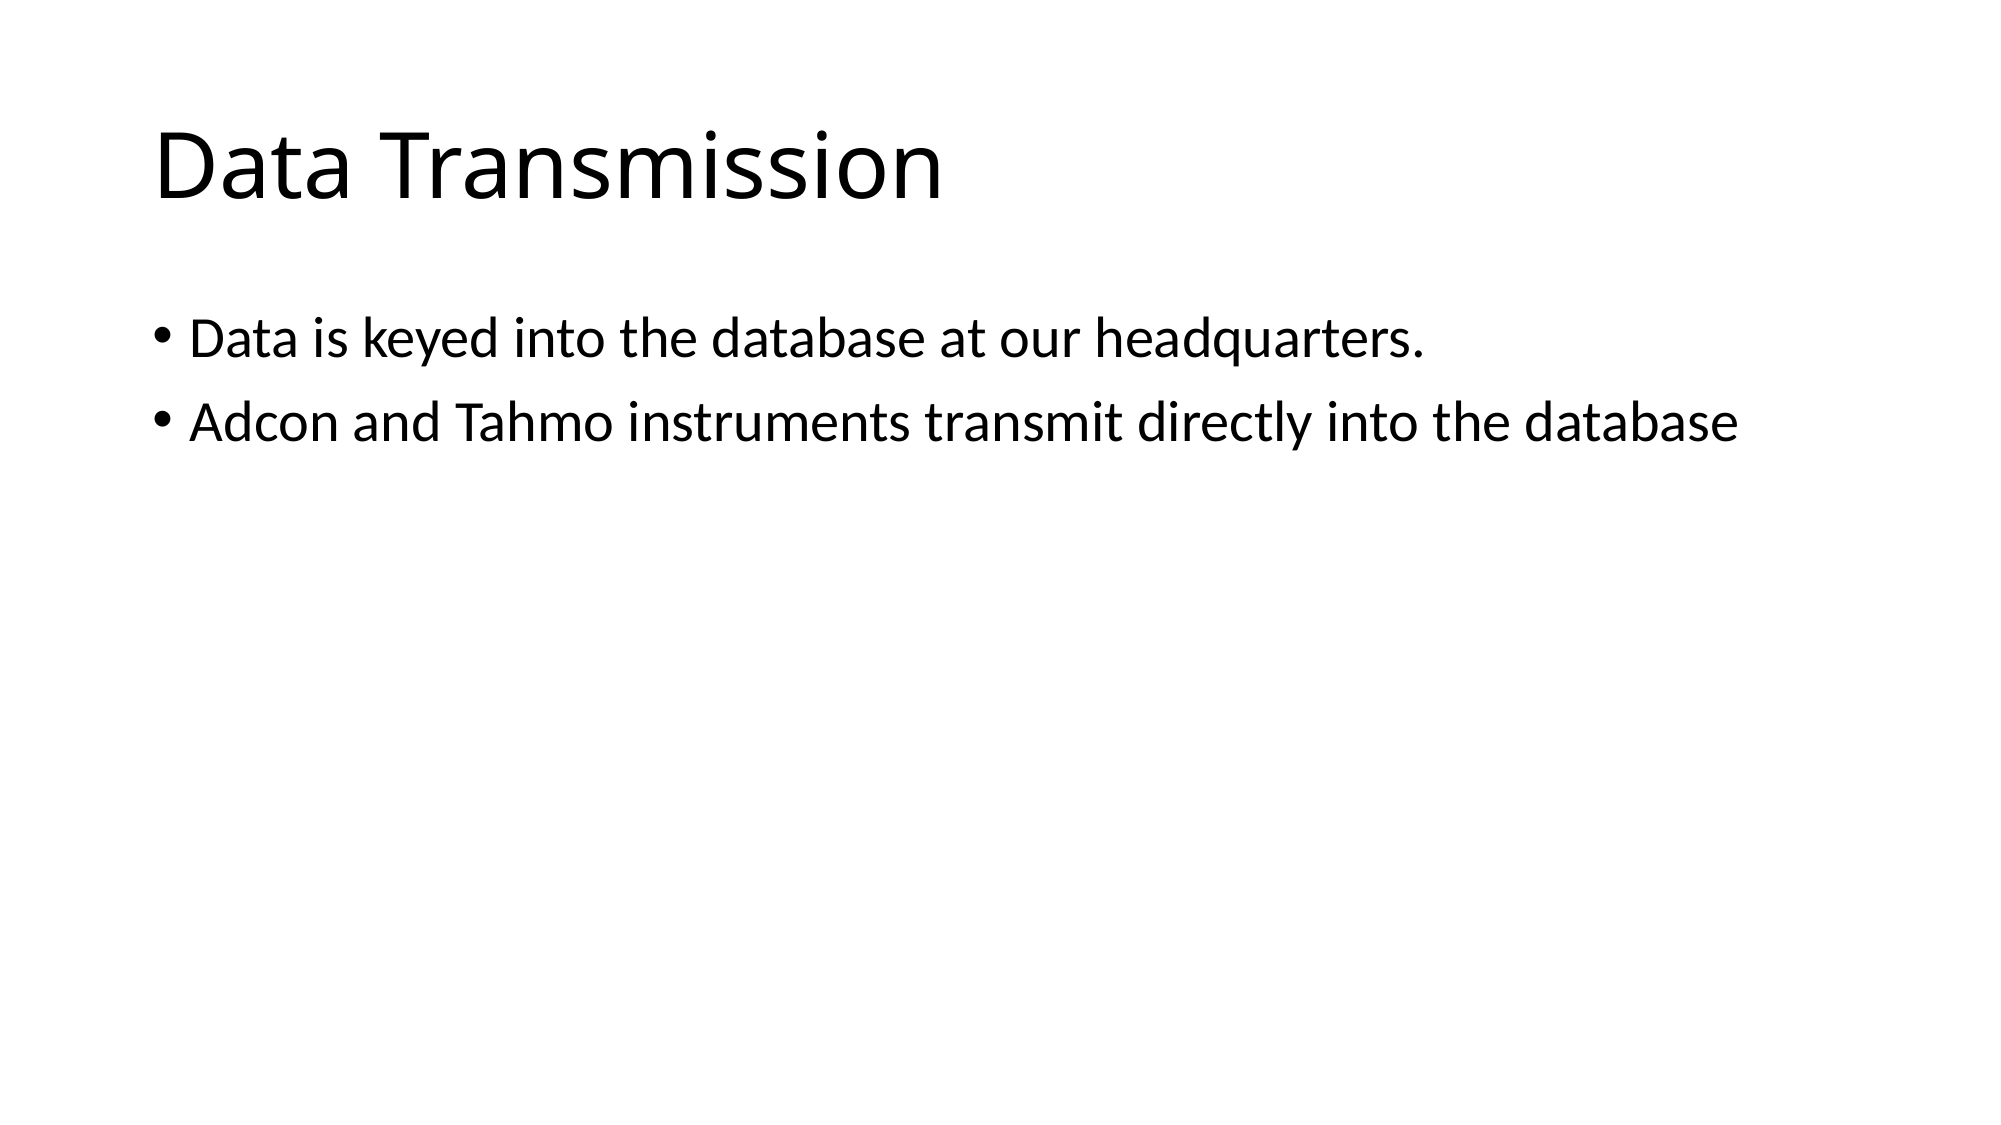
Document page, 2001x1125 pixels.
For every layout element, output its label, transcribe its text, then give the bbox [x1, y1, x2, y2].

title Data Transmission [137, 59, 1863, 278]
list Data is keyed into the database at our headquarters. Adcon and Tahmo instruments transmit directly into the database [137, 299, 1863, 1014]
